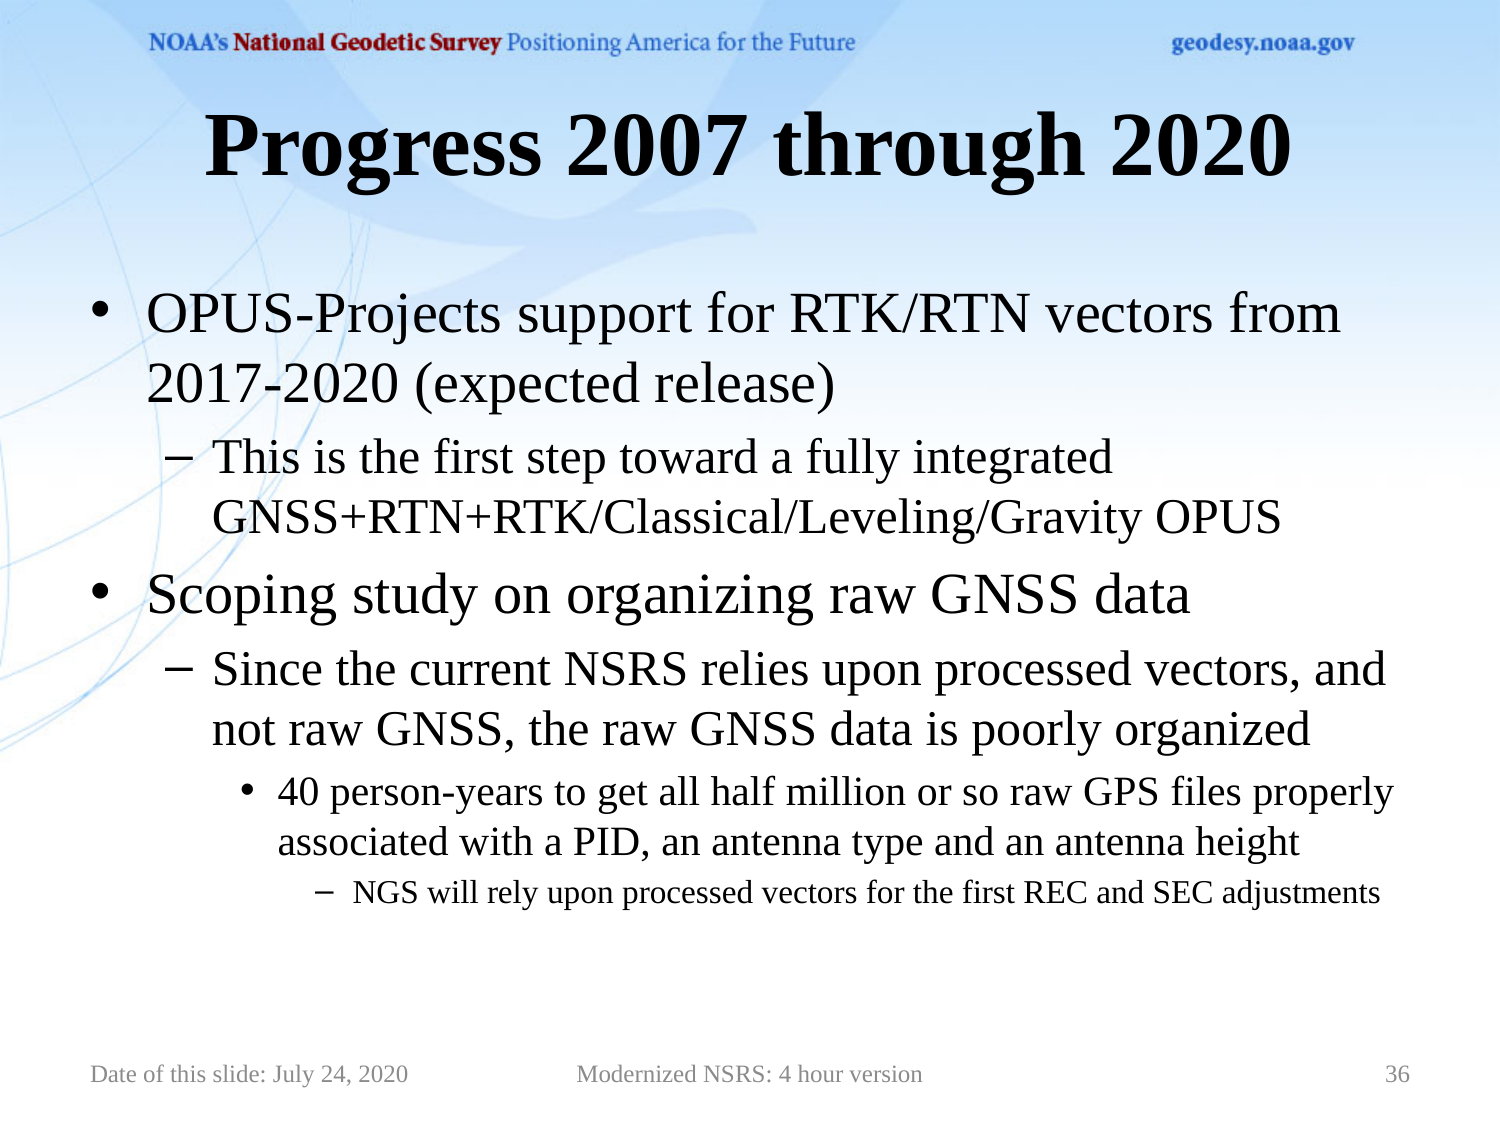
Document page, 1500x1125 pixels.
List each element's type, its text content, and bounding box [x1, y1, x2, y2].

slide_number 36 [1074, 1042, 1425, 1103]
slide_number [75, 1042, 425, 1103]
footer Modernized NSRS: 4 hour version [512, 1042, 988, 1103]
list OPUS-Projects support for RTK/RTN vectors from 2017-2020 (expected release) This is the first step toward a fully integrated GNSS+RTN+RTK/Classical/Leveling/Gravity OPUS Scoping study on organizing raw GNSS data Since the current NSRS relies upon processed vectors, and not raw GNSS, the raw GNSS data is poorly organized 40 person-years to get all half million or so raw GPS files properly associated with a PID, an antenna type and an antenna height NGS will rely upon processed vectors for the first REC and SEC adjustments [75, 266, 1425, 1009]
picture [0, 0, 1500, 1125]
title Progress 2007 through 2020 [75, 45, 1425, 233]
